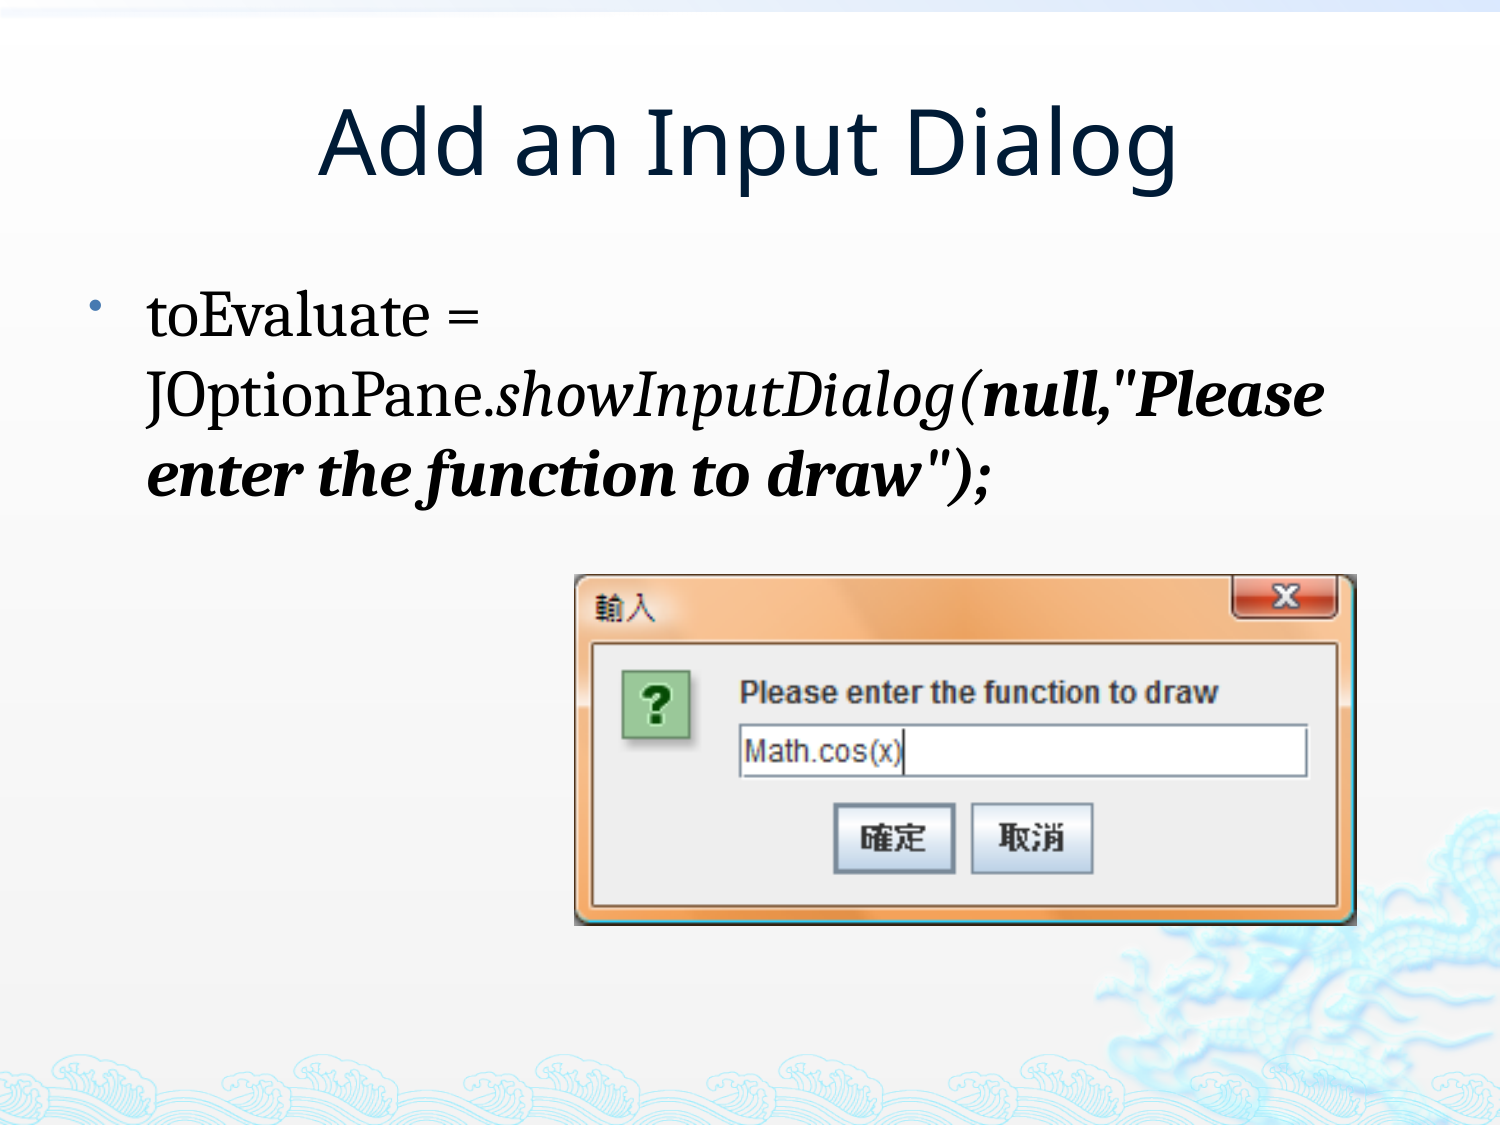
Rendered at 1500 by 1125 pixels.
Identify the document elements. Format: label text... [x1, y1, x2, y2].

list toEvaluate = JOptionPane.showInputDialog(null,"Please enter the function to draw"); [75, 262, 1425, 1005]
picture [573, 573, 1357, 927]
title Add an Input Dialog [75, 45, 1425, 233]
